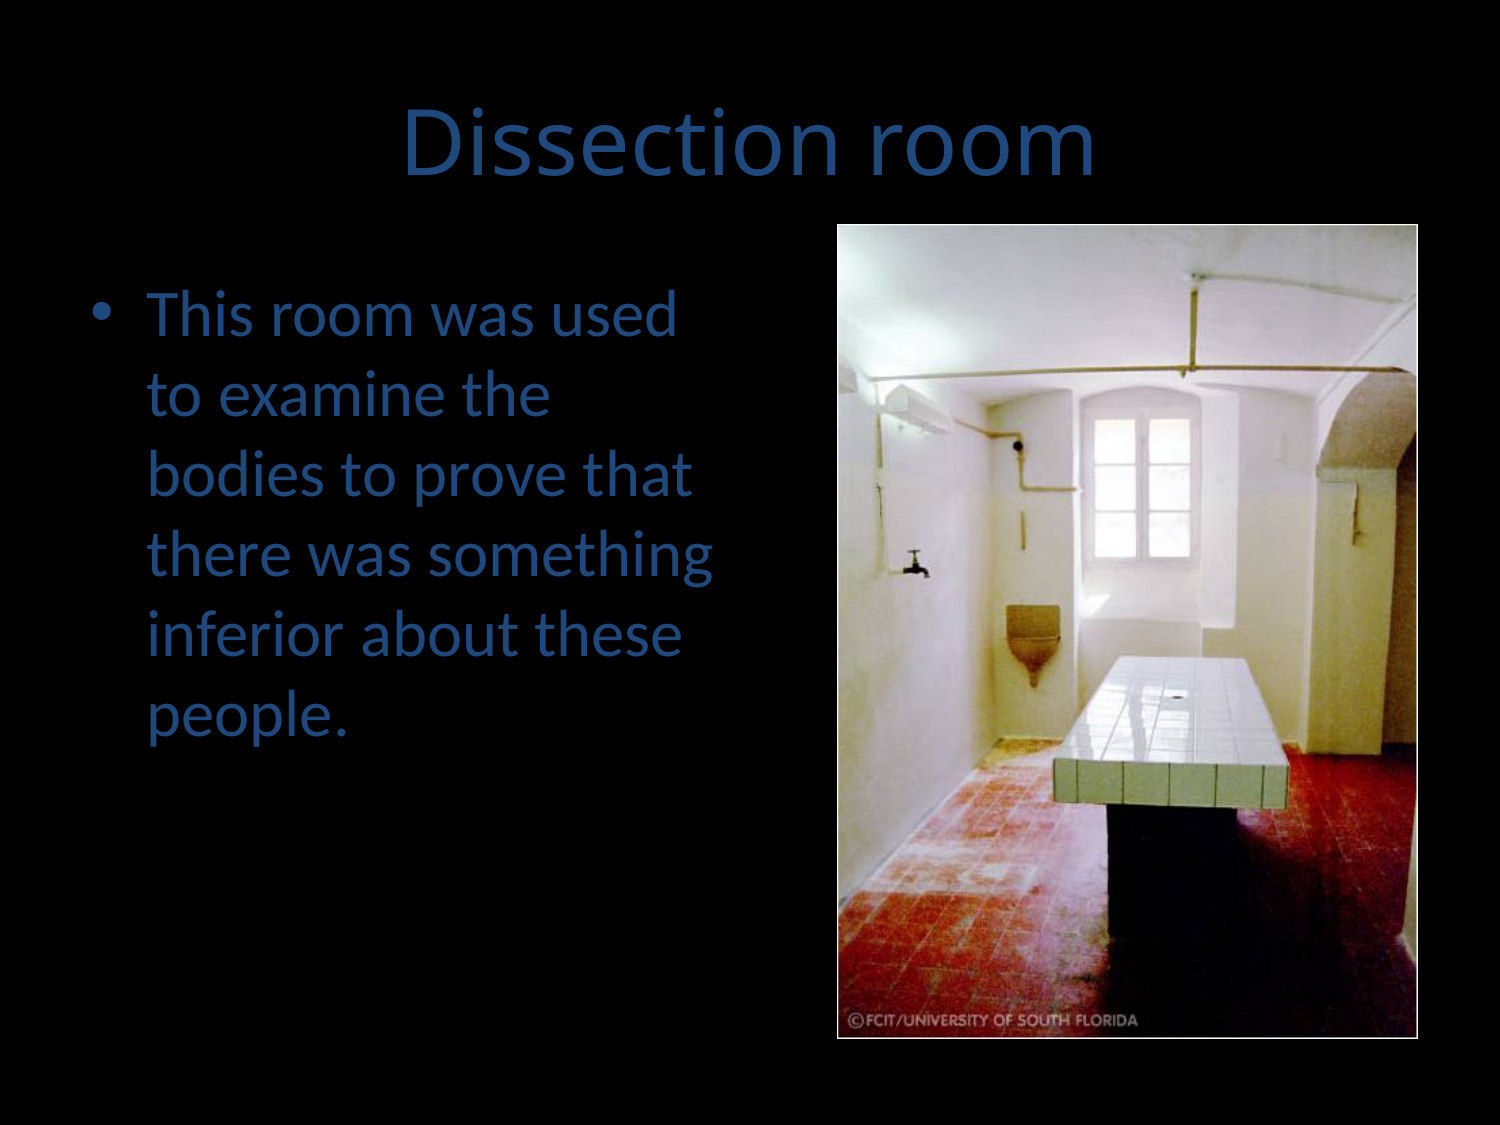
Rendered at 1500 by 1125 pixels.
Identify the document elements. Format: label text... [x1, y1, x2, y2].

title Dissection room [75, 45, 1425, 233]
list This room was used to examine the bodies to prove that there was something inferior about these people. [75, 262, 738, 1005]
picture [837, 224, 1418, 1039]
